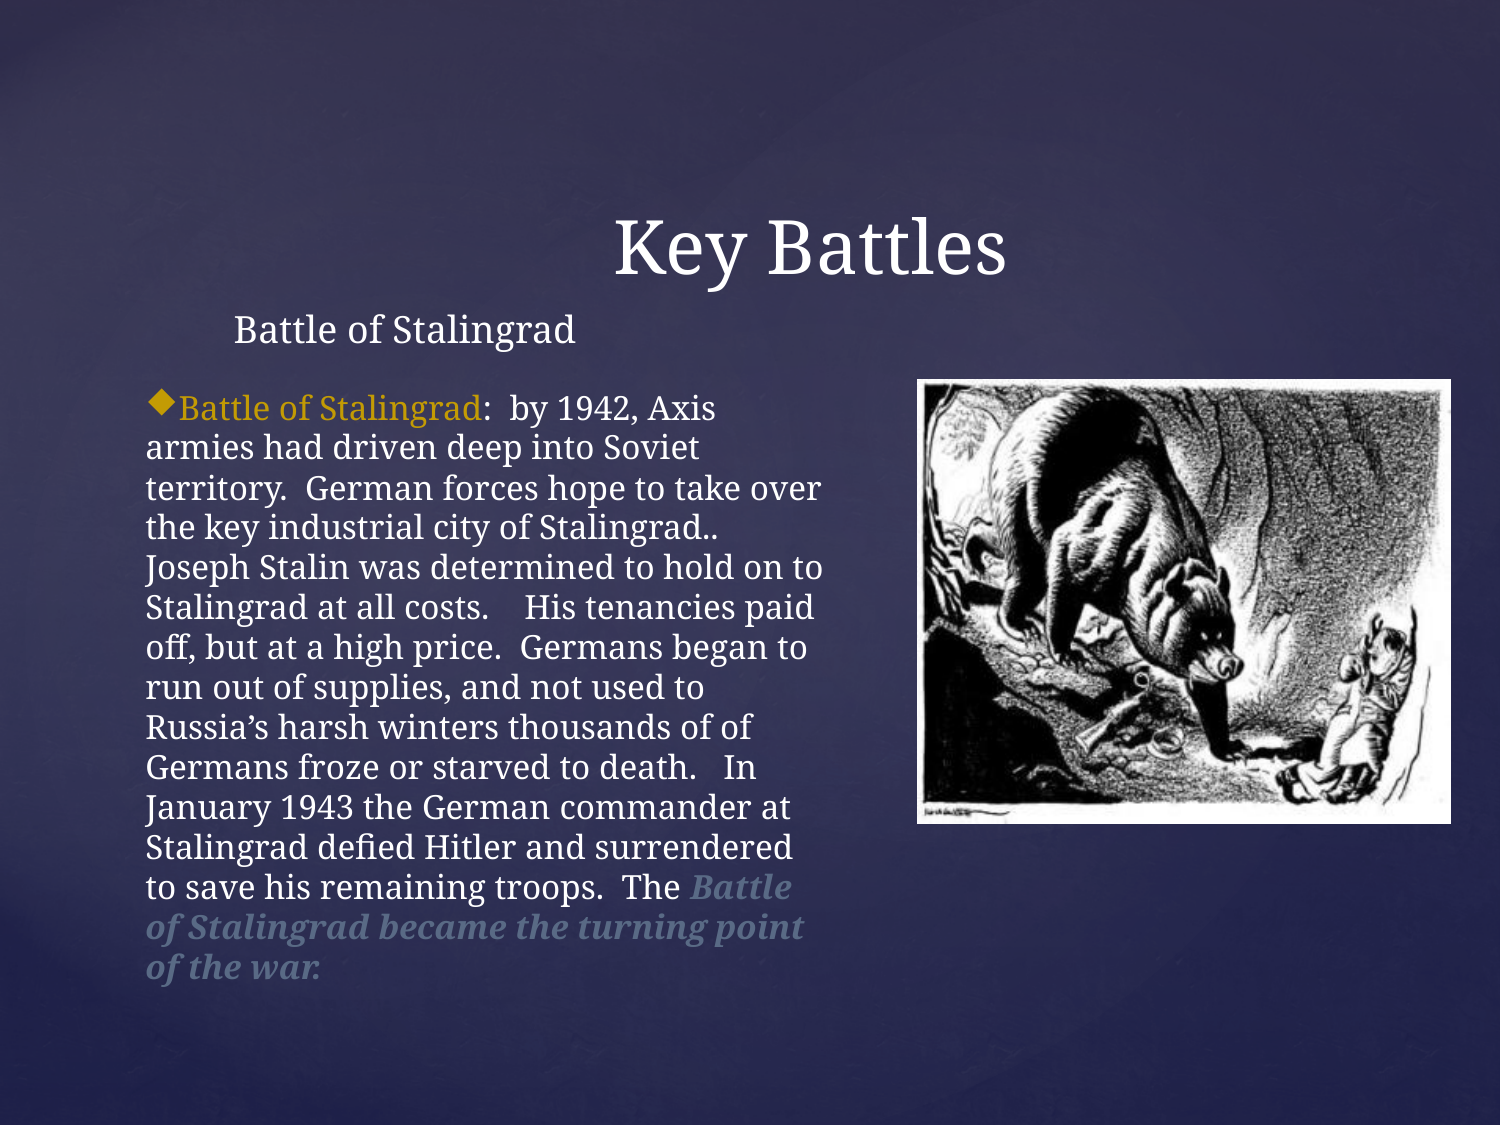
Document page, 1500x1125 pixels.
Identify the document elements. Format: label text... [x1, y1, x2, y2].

text_box Battle of Stalingrad [218, 298, 640, 359]
text_box Battle of Stalingrad: by 1942, Axis armies had driven deep into Soviet territory. German forces hope to take over the key industrial city of Stalingrad.. Joseph Stalin was determined to hold on to Stalingrad at all costs. His tenancies paid off, but at a high price. Germans began to run out of supplies, and not used to Russia’s harsh winters thousands of of Germans froze or starved to death. In January 1943 the German commander at Stalingrad defied Hitler and surrendered to save his remaining troops. The Battle of Stalingrad became the turning point of the war. [130, 379, 846, 994]
text_box Key Battles [218, 192, 1215, 388]
picture [916, 379, 1451, 825]
